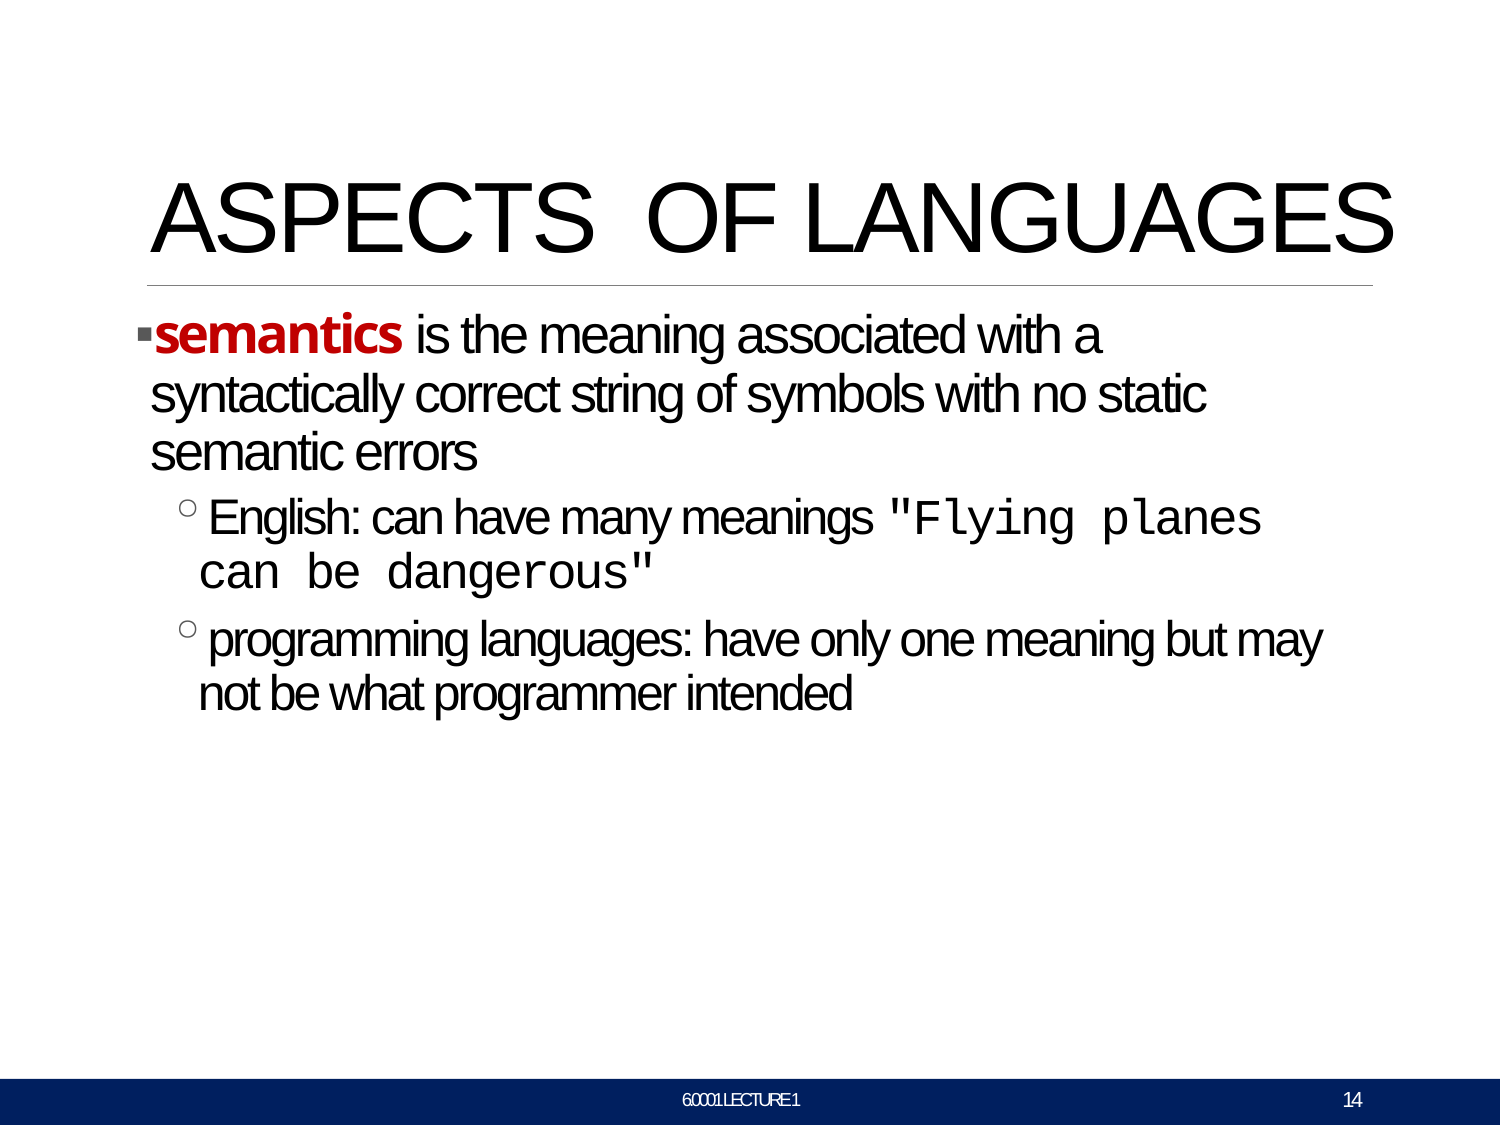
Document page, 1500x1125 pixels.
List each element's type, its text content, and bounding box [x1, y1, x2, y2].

slide_number 14 [1338, 1088, 1369, 1125]
text_box semantics is the meaning associated with a syntactically correct string of symbols with no static semantic errors English: can have many meanings "Flying planes can be dangerous" programming languages: have only one meaning but may not be what programmer intended [132, 298, 1372, 720]
footer 6.0001 LECTURE 1 [679, 1090, 821, 1125]
title ASPECTS OF LANGUAGES [147, 149, 1463, 340]
